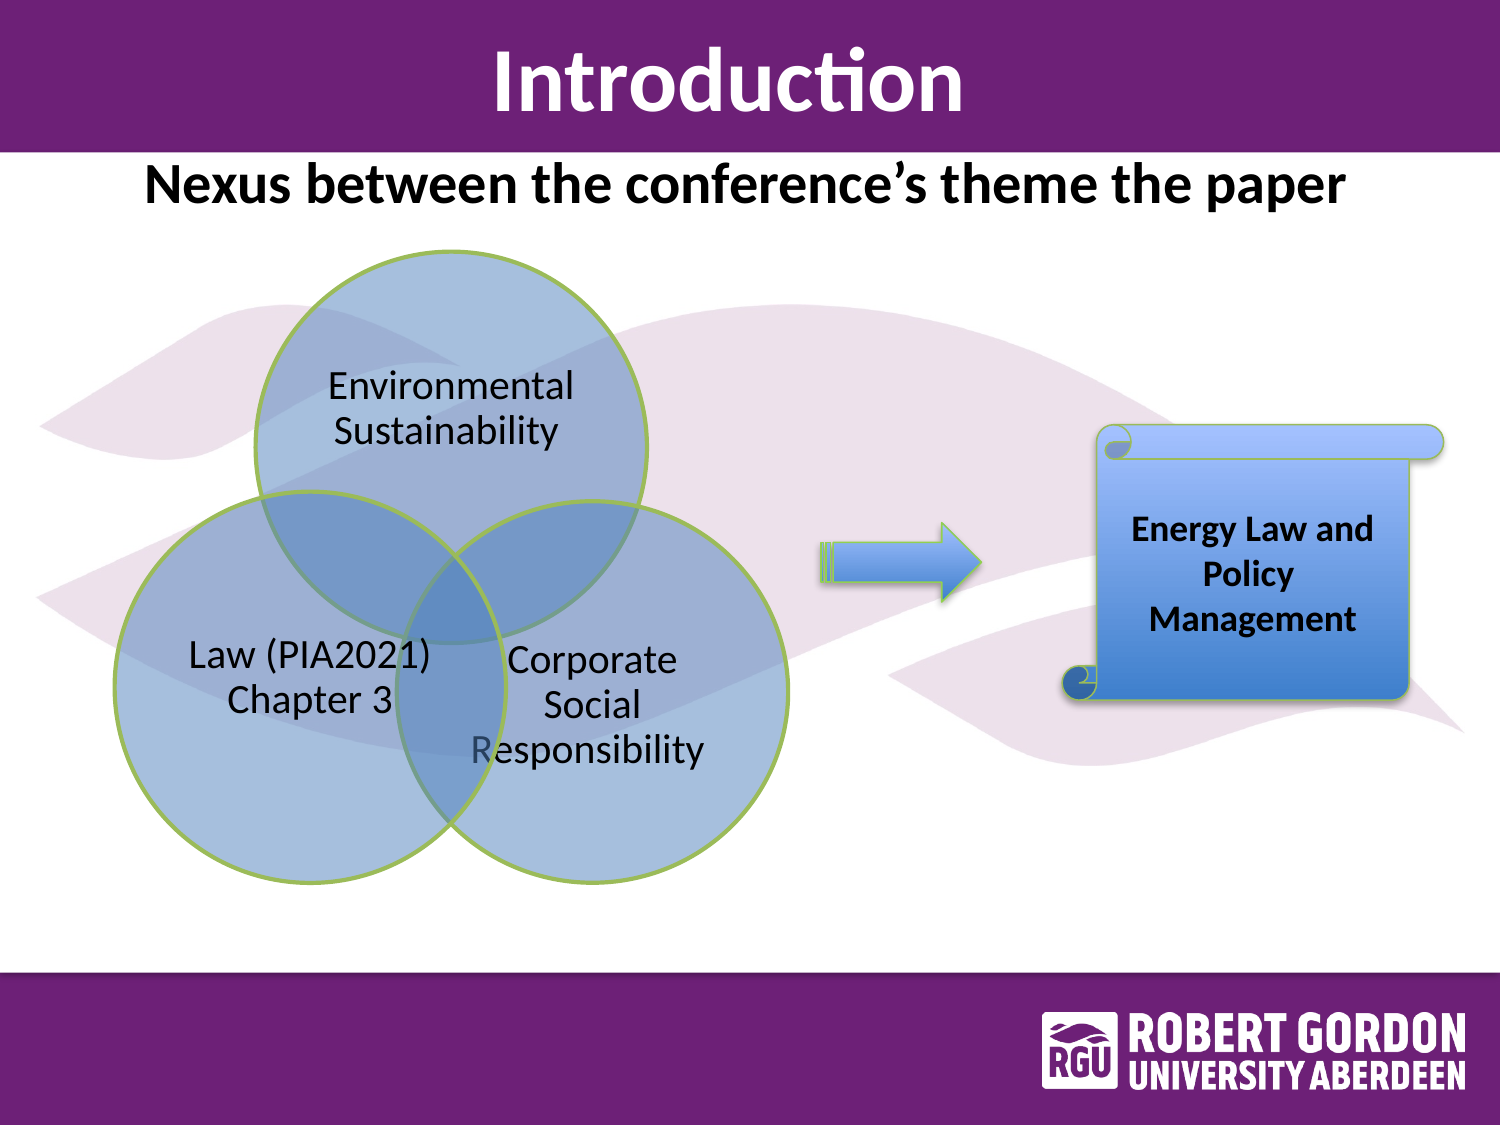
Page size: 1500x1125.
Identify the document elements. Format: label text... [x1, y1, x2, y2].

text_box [89, 243, 1426, 897]
list Nexus between the conference’s theme the paper [29, 137, 1463, 931]
picture [1042, 1012, 1465, 1090]
title Introduction [75, 0, 1425, 137]
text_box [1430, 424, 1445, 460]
